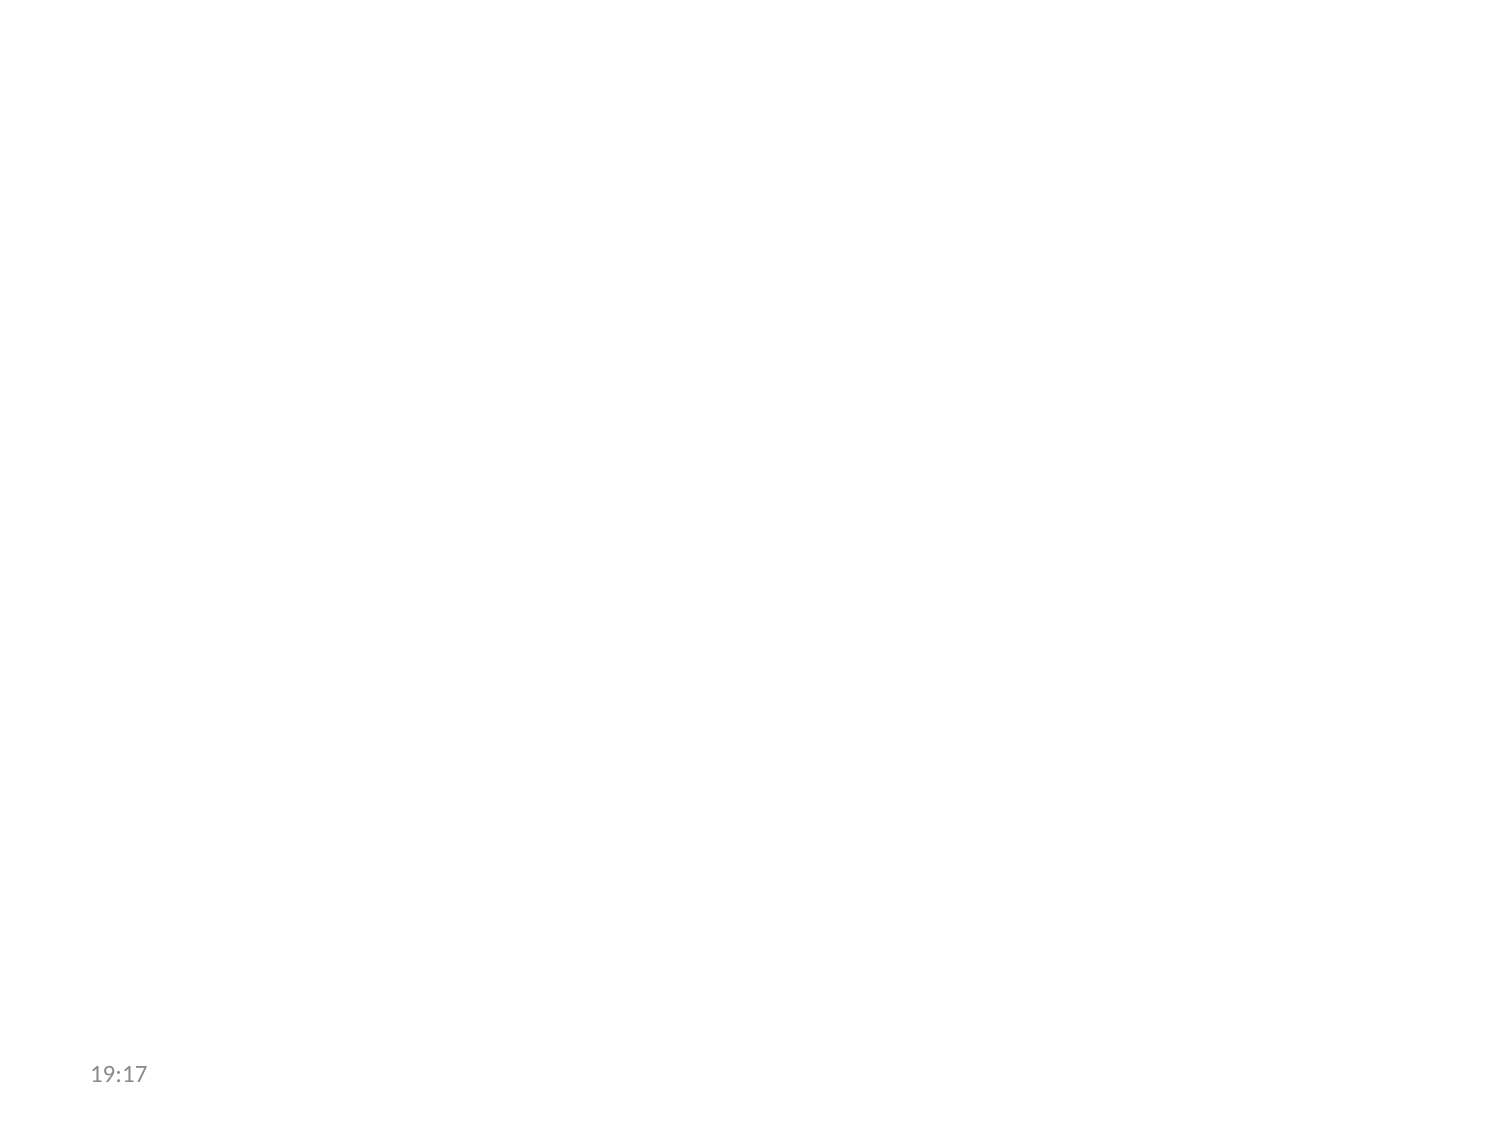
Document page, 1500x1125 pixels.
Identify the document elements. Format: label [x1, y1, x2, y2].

slide_number [75, 1042, 425, 1103]
